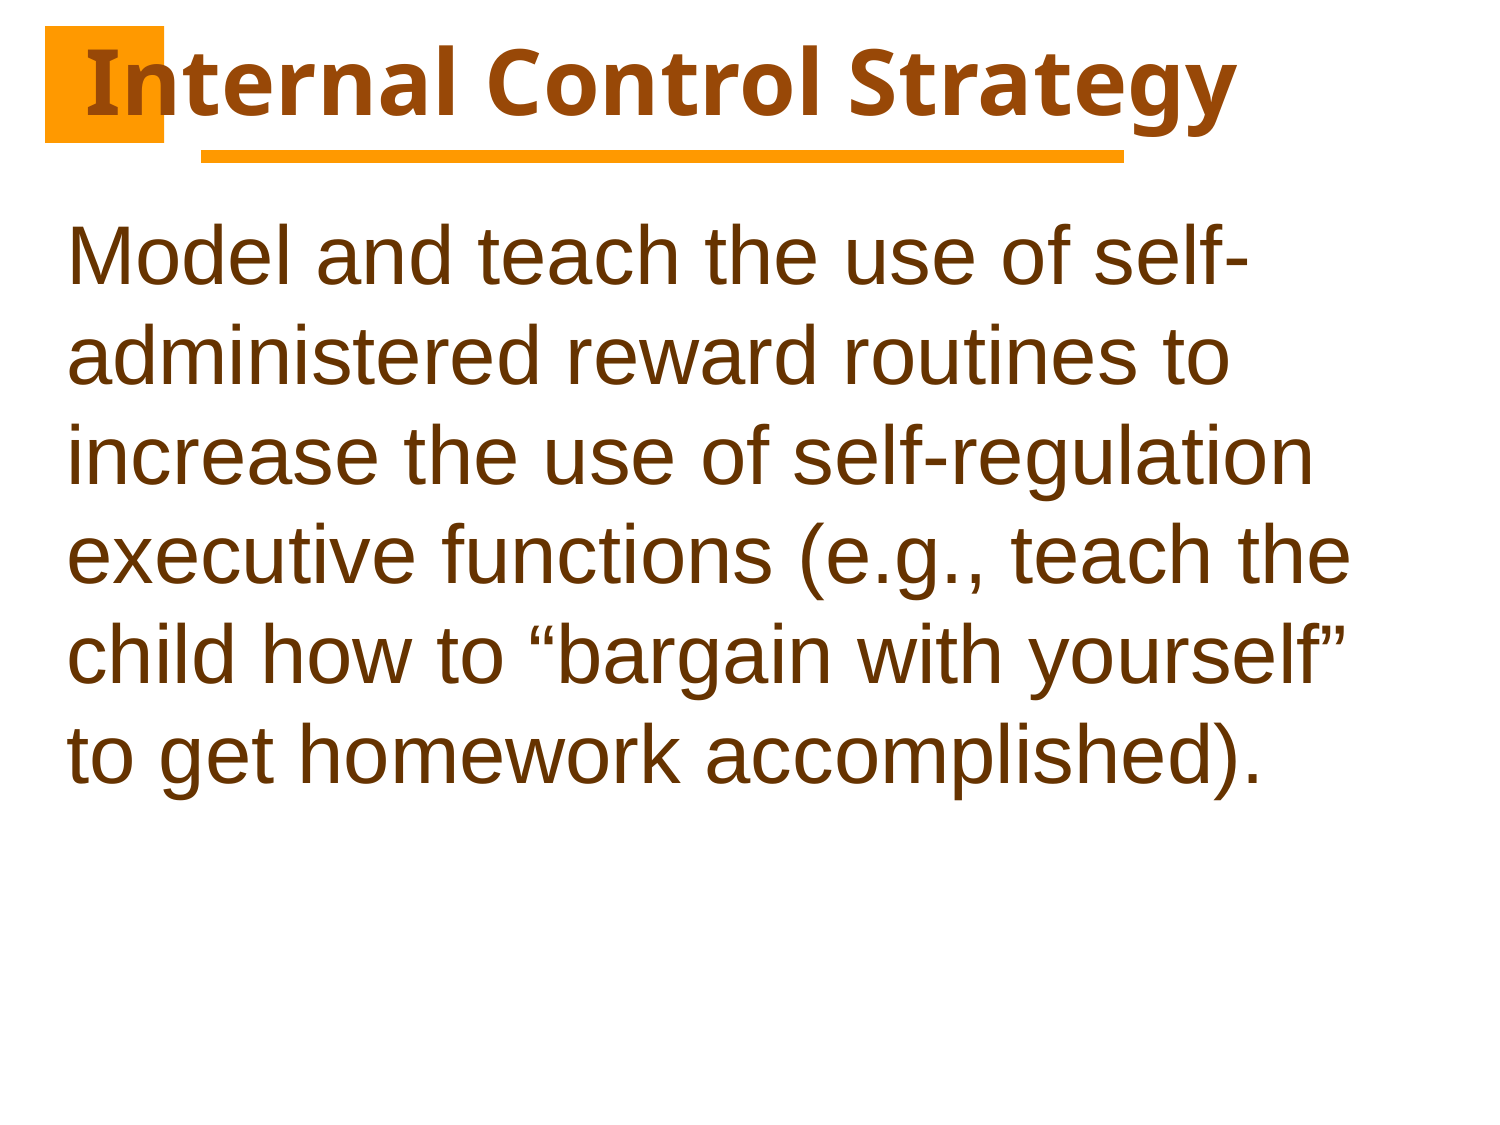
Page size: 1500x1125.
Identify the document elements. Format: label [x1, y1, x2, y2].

title [70, 1, 1255, 156]
text_box [51, 193, 1380, 1007]
text_box [43, 24, 70, 145]
